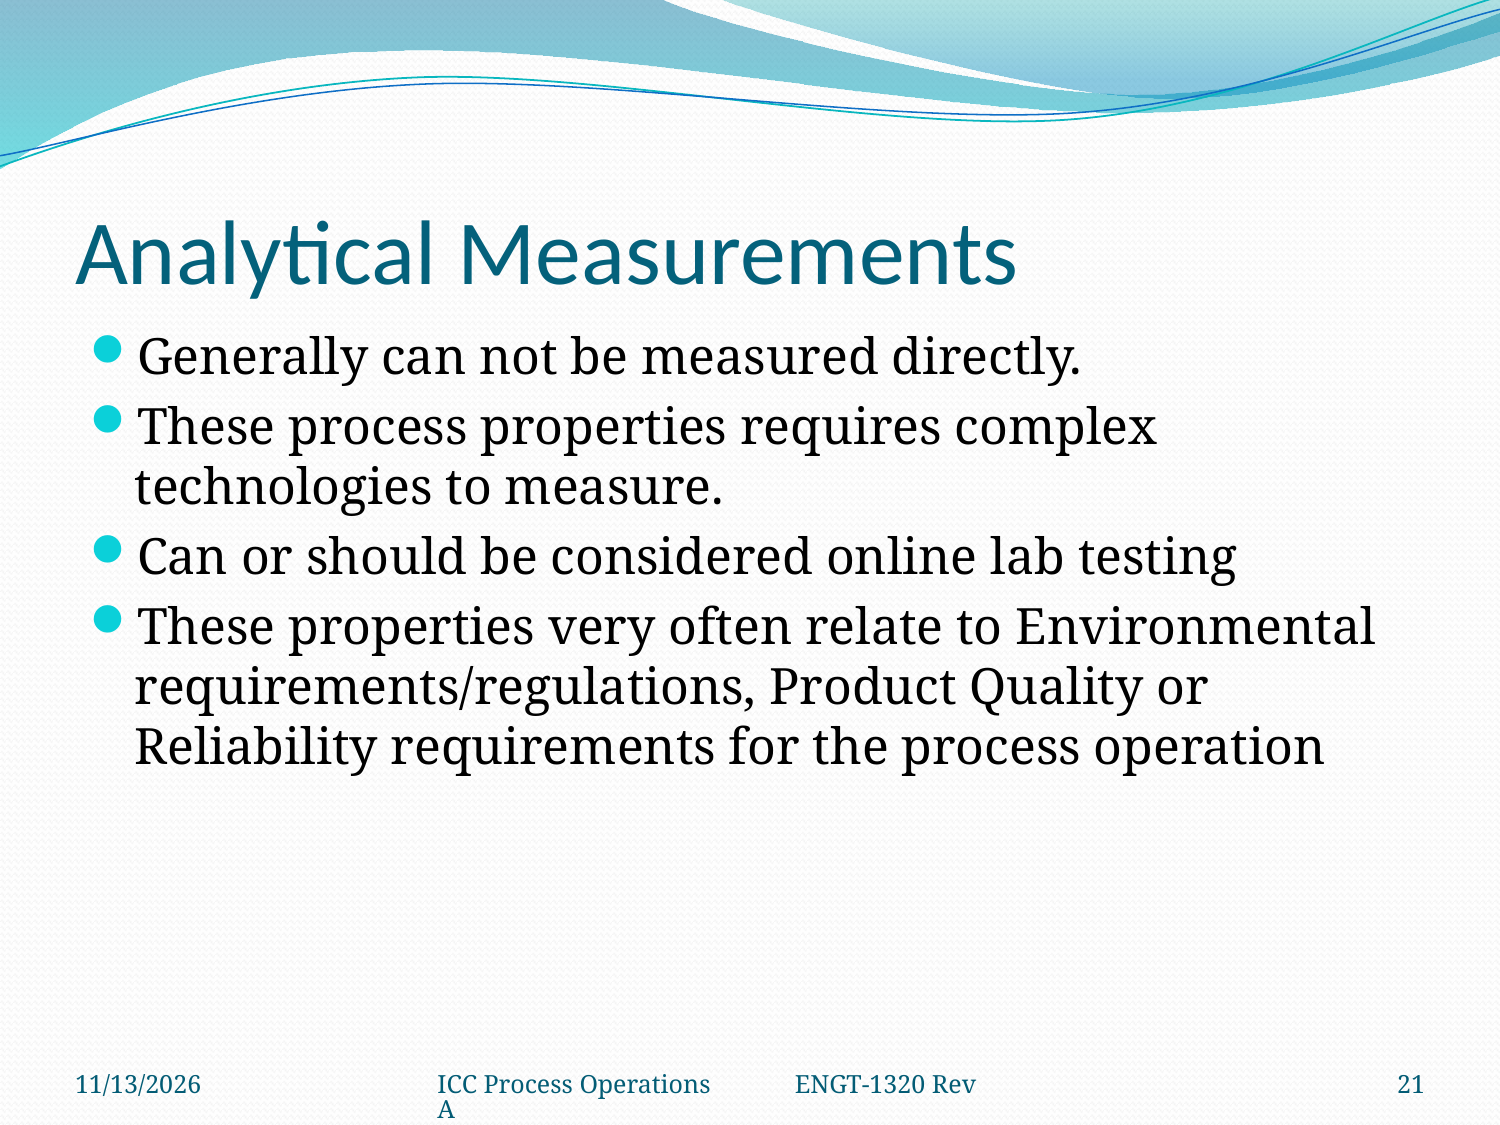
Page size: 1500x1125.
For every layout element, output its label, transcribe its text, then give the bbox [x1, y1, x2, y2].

slide_number 21 [1299, 1042, 1425, 1103]
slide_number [75, 1042, 425, 1103]
title Analytical Measurements [75, 115, 1425, 303]
footer ICC Process Operations ENGT-1320 Rev A [437, 1042, 988, 1103]
list Generally can not be measured directly. These process properties requires complex technologies to measure. Can or should be considered online lab testing These properties very often relate to Environmental requirements/regulations, Product Quality or Reliability requirements for the process operation [75, 317, 1425, 1038]
